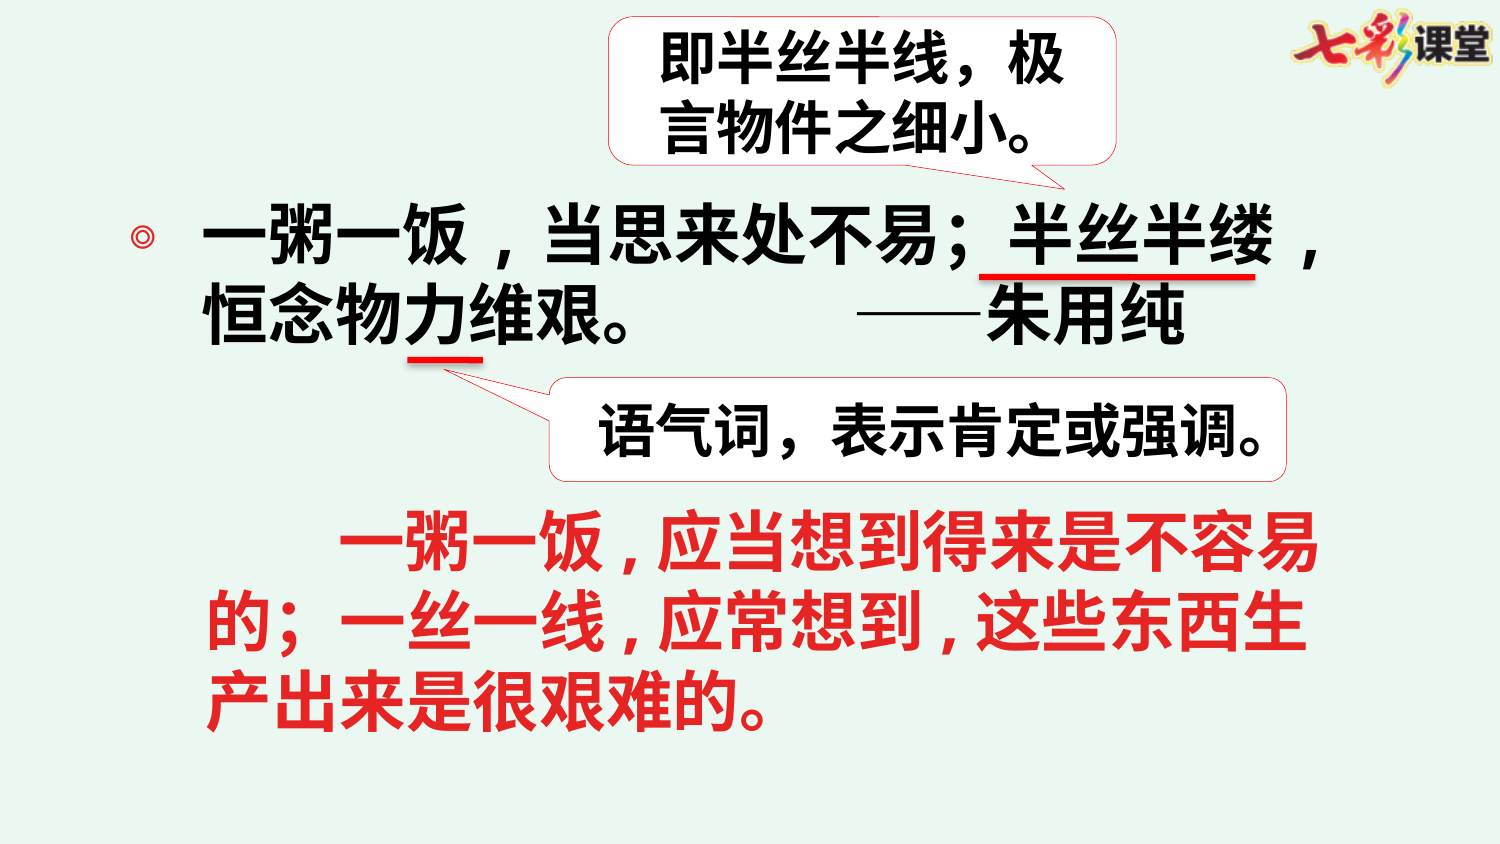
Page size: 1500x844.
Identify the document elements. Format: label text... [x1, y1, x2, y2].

text_box 一粥一饭,当思来处不易；半丝半缕,恒念物力维艰。 ——朱用纯 [112, 185, 1376, 361]
text_box 一粥一饭,应当想到得来是不容易的；一丝一线,应常想到,这些东西生产出来是很艰难的。 [191, 492, 1347, 748]
text_box 即半丝半线，极言物件之细小。 [606, 14, 1119, 185]
text_box 语气词，表示肯定或强调。 [444, 372, 1289, 484]
picture [1289, 8, 1495, 89]
